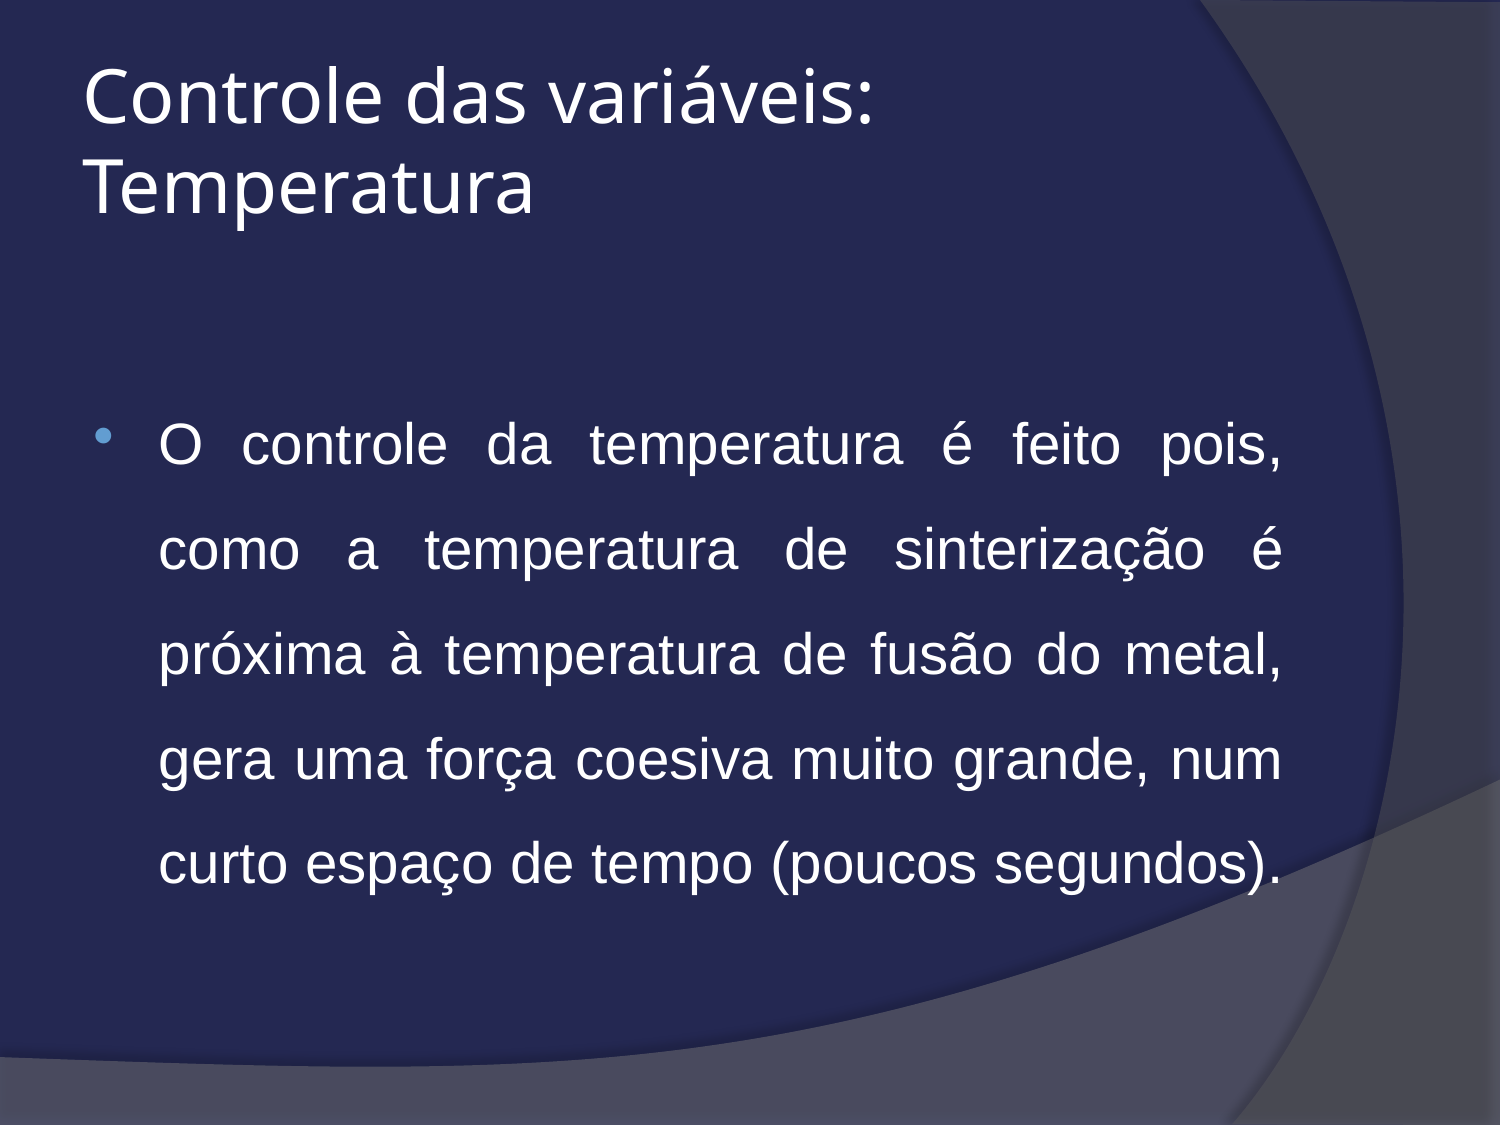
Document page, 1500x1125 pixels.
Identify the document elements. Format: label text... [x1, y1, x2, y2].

title Controle das variáveis: Temperatura [75, 45, 1300, 233]
list O controle da temperatura é feito pois, como a temperatura de sinterização é próxima à temperatura de fusão do metal, gera uma força coesiva muito grande, num curto espaço de tempo (poucos segundos). [75, 262, 1300, 1005]
